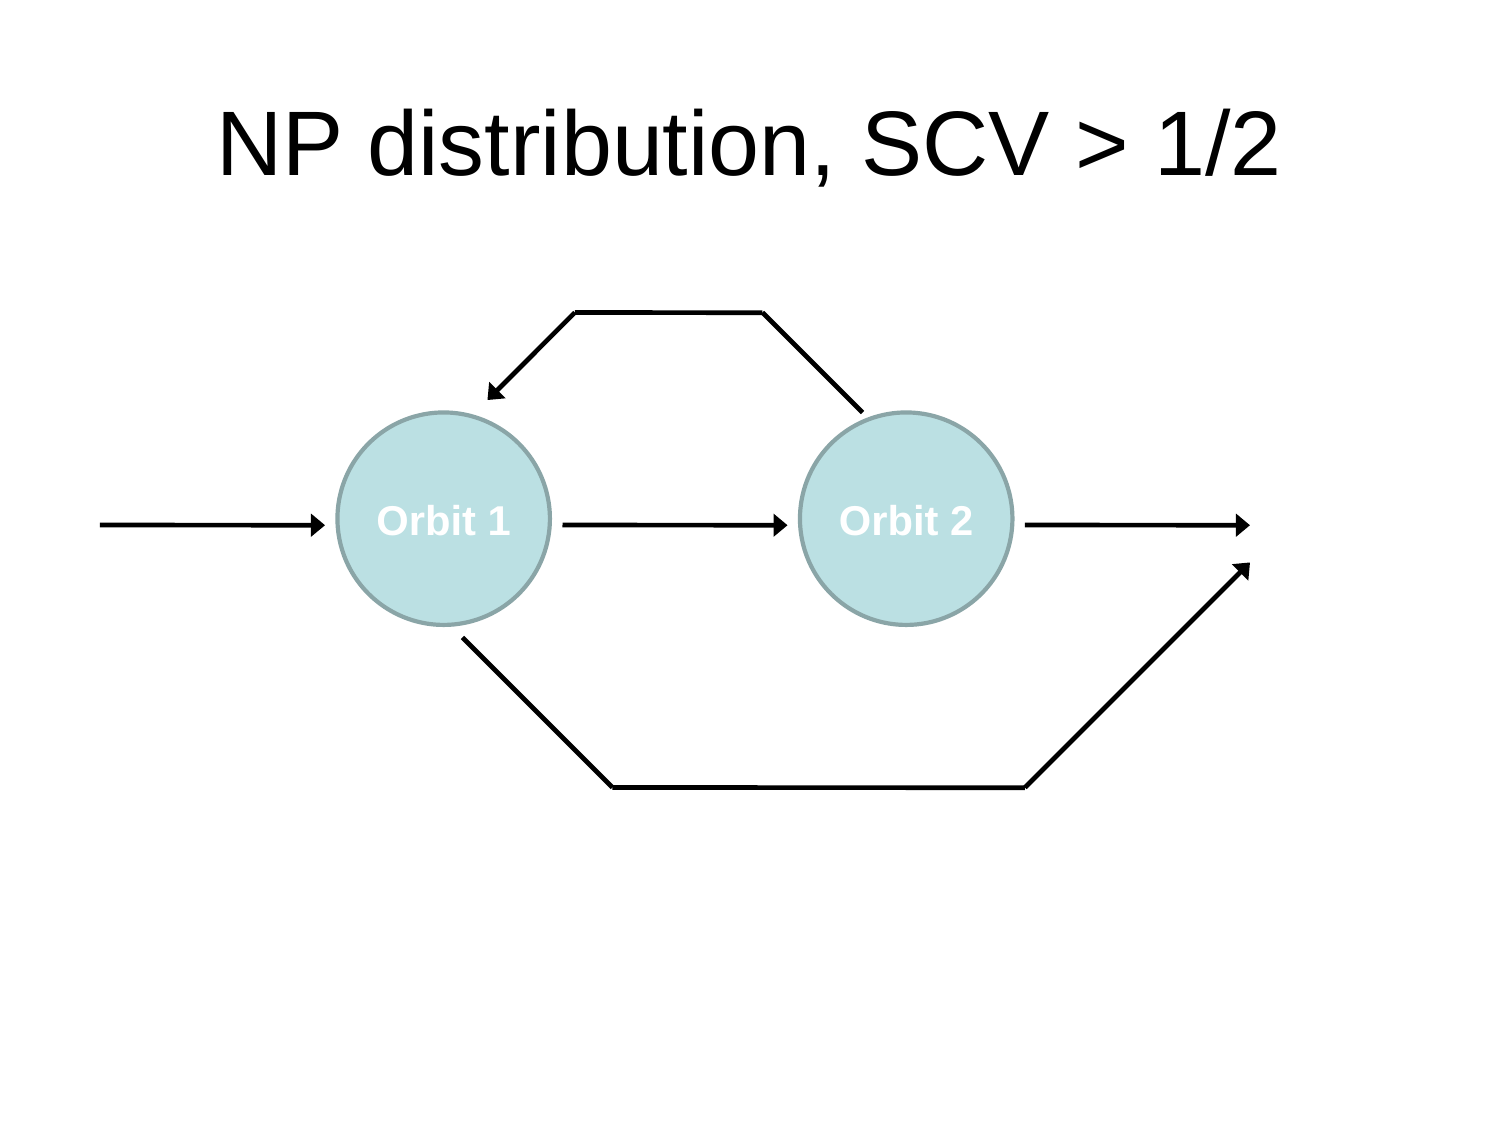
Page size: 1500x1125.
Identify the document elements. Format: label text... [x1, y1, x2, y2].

text_box Orbit 1 [335, 410, 553, 628]
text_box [462, 637, 613, 788]
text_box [487, 312, 576, 401]
text_box Orbit 2 [797, 410, 1015, 628]
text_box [1024, 562, 1251, 788]
title NP distribution, SCV > 1/2 [74, 44, 1426, 233]
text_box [762, 312, 863, 413]
